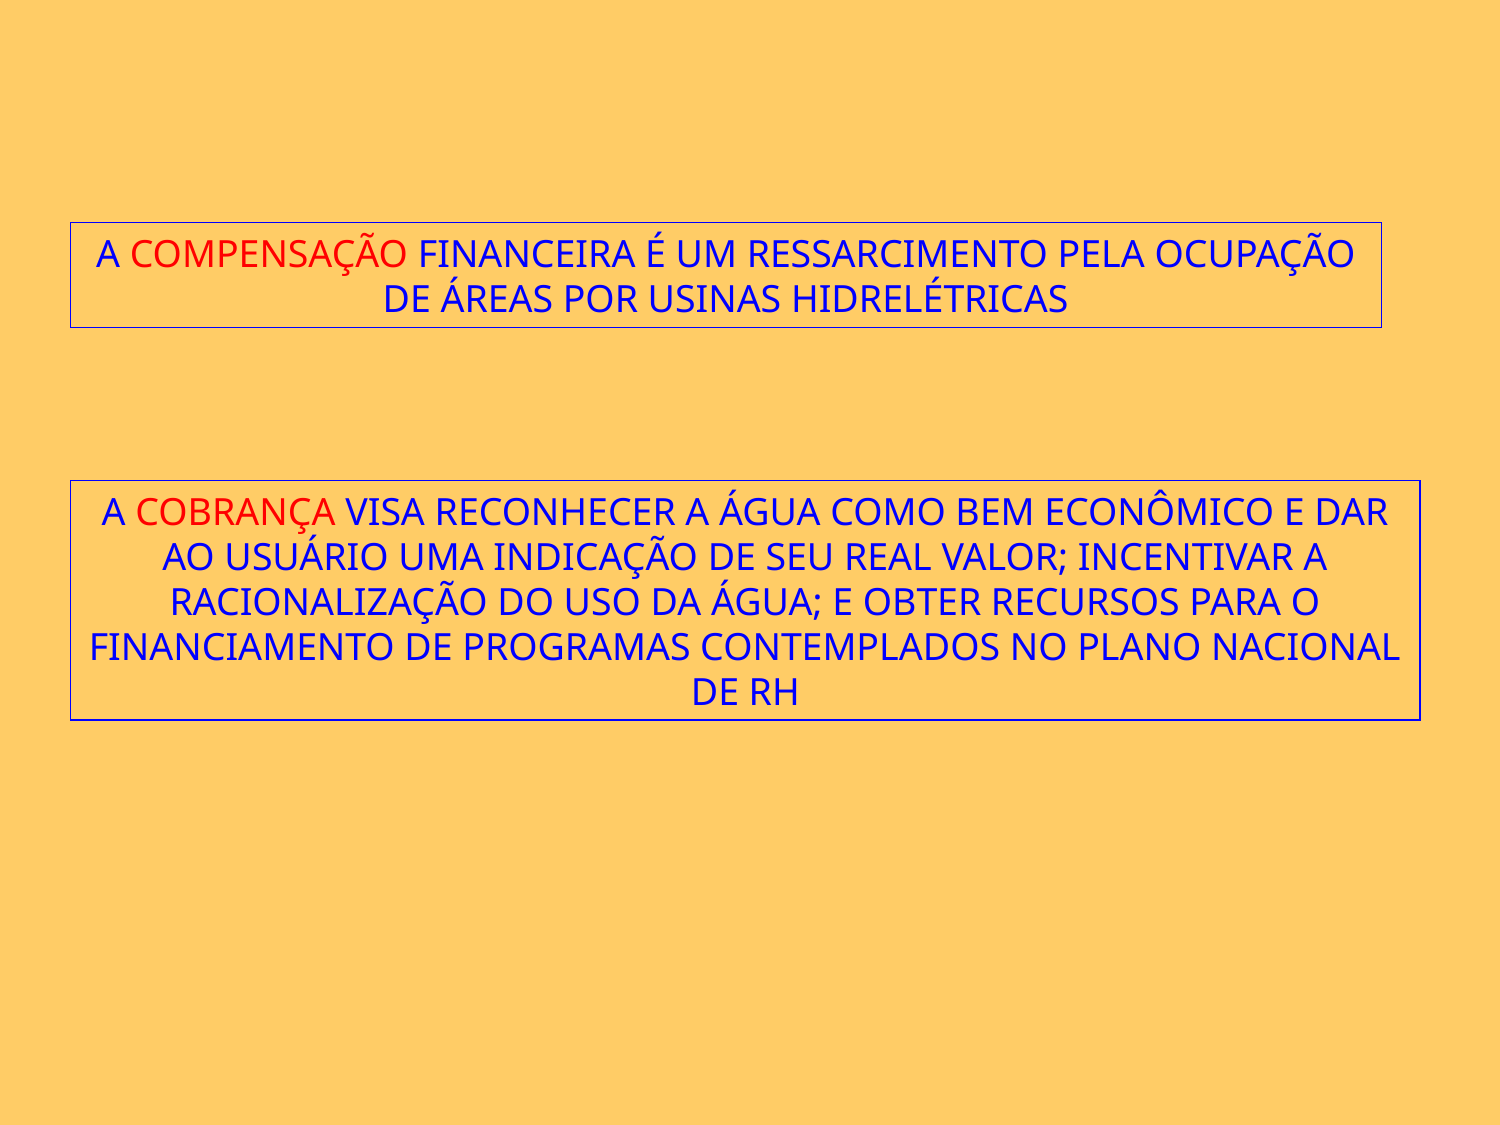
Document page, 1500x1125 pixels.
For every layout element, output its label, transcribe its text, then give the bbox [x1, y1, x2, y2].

text_box A COBRANÇA VISA RECONHECER A ÁGUA COMO BEM ECONÔMICO E DAR AO USUÁRIO UMA INDICAÇÃO DE SEU REAL VALOR; INCENTIVAR A RACIONALIZAÇÃO DO USO DA ÁGUA; E OBTER RECURSOS PARA O FINANCIAMENTO DE PROGRAMAS CONTEMPLADOS NO PLANO NACIONAL DE RH [70, 480, 1421, 721]
text_box A COMPENSAÇÃO FINANCEIRA É UM RESSARCIMENTO PELA OCUPAÇÃO DE ÁREAS POR USINAS HIDRELÉTRICAS [70, 222, 1382, 328]
